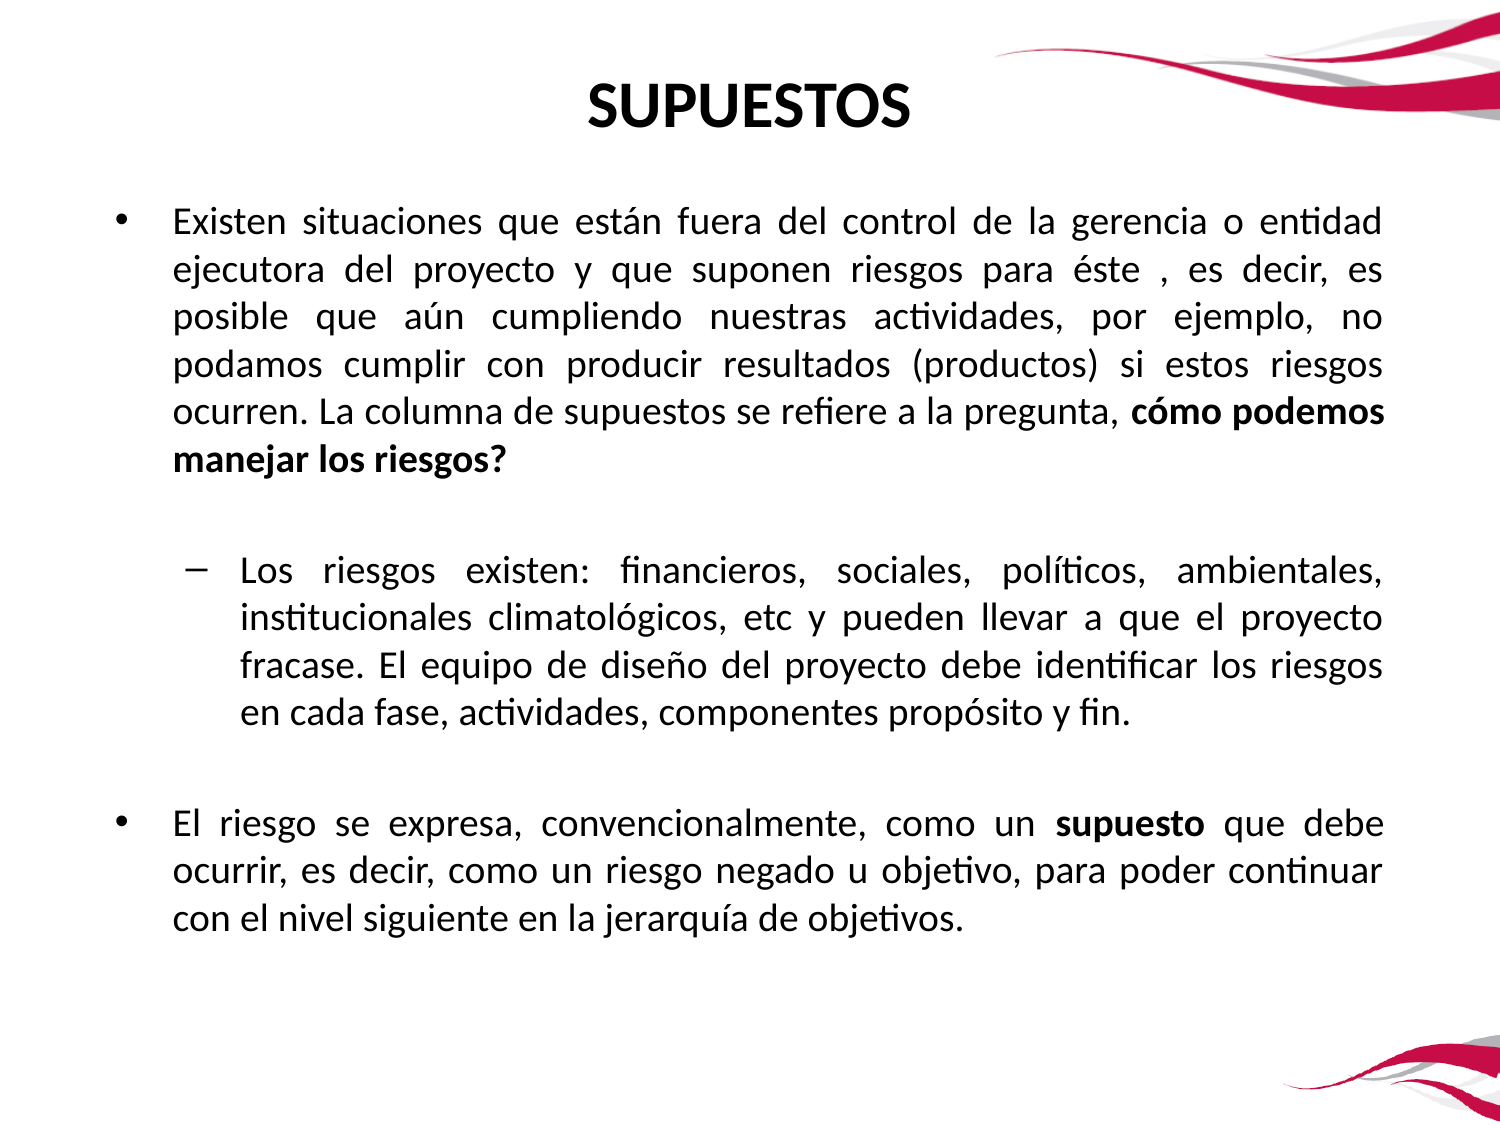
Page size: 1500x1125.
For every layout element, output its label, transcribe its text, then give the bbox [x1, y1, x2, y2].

text_box Existen situaciones que están fuera del control de la gerencia o entidad ejecutora del proyecto y que suponen riesgos para éste , es decir, es posible que aún cumpliendo nuestras actividades, por ejemplo, no podamos cumplir con producir resultados (productos) si estos riesgos ocurren. La columna de supuestos se refiere a la pregunta, cómo podemos manejar los riesgos? Los riesgos existen: financieros, sociales, políticos, ambientales, institucionales climatológicos, etc y pueden llevar a que el proyecto fracase. El equipo de diseño del proyecto debe identificar los riesgos en cada fase, actividades, componentes propósito y fin. El riesgo se expresa, convencionalmente, como un supuesto que debe ocurrir, es decir, como un riesgo negado u objetivo, para poder continuar con el nivel siguiente en la jerarquía de objetivos. [99, 187, 1400, 950]
picture [1254, 1022, 1500, 1125]
text_box SUPUESTOS [112, 99, 1388, 187]
picture [920, 0, 1500, 140]
